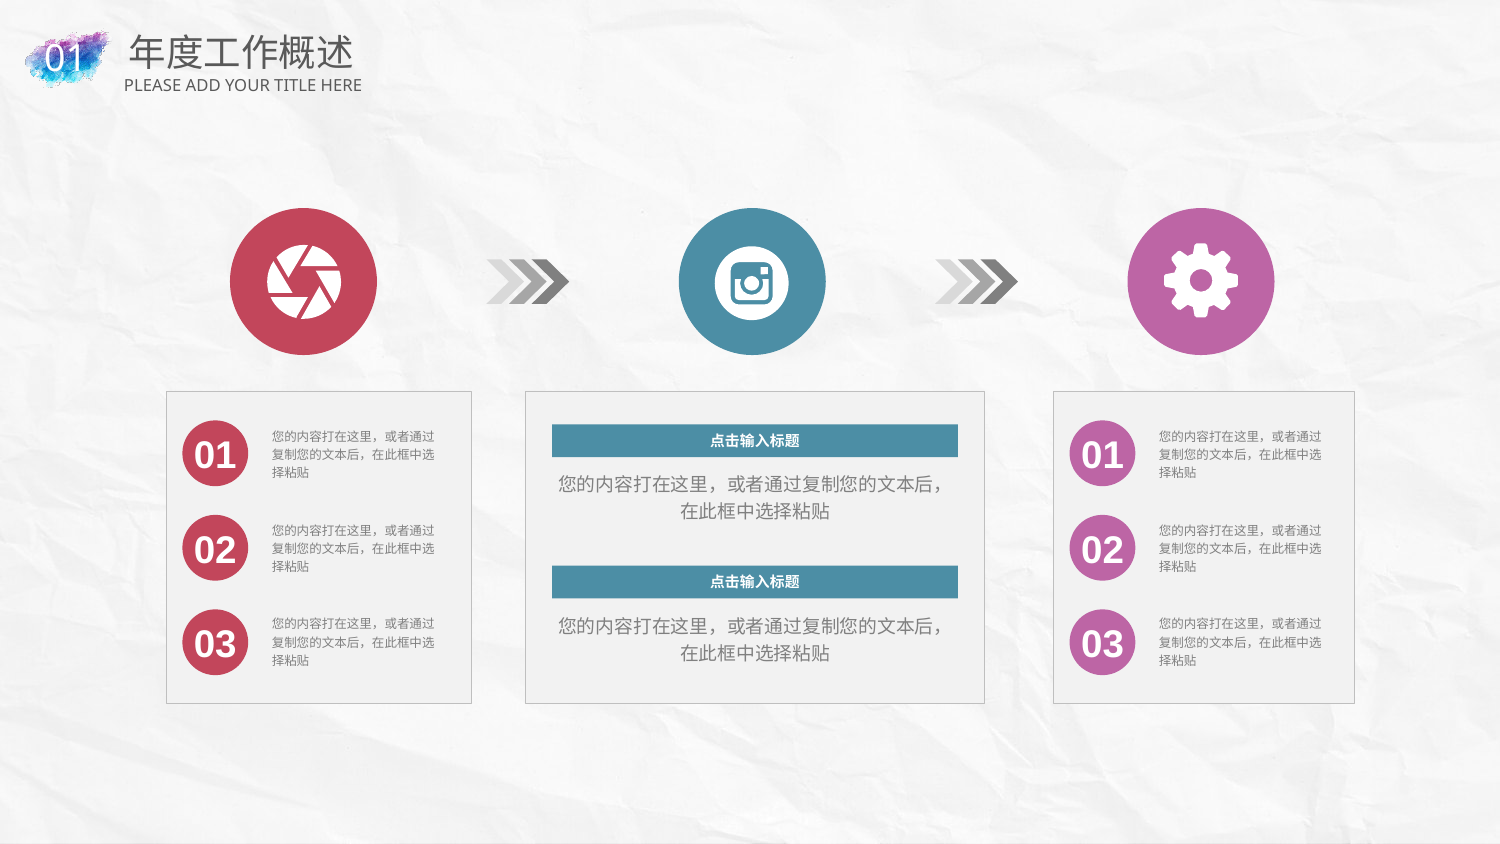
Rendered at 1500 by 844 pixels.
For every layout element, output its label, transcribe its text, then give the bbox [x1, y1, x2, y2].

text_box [1052, 390, 1355, 704]
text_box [678, 207, 826, 356]
text_box PLEASE ADD YOUR TITLE HERE [123, 67, 383, 102]
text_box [1127, 207, 1275, 356]
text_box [166, 390, 472, 704]
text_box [934, 259, 1019, 304]
text_box 年度工作概述 [128, 20, 479, 83]
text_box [486, 259, 570, 304]
picture [18, 26, 113, 93]
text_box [524, 390, 985, 704]
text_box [229, 207, 378, 356]
